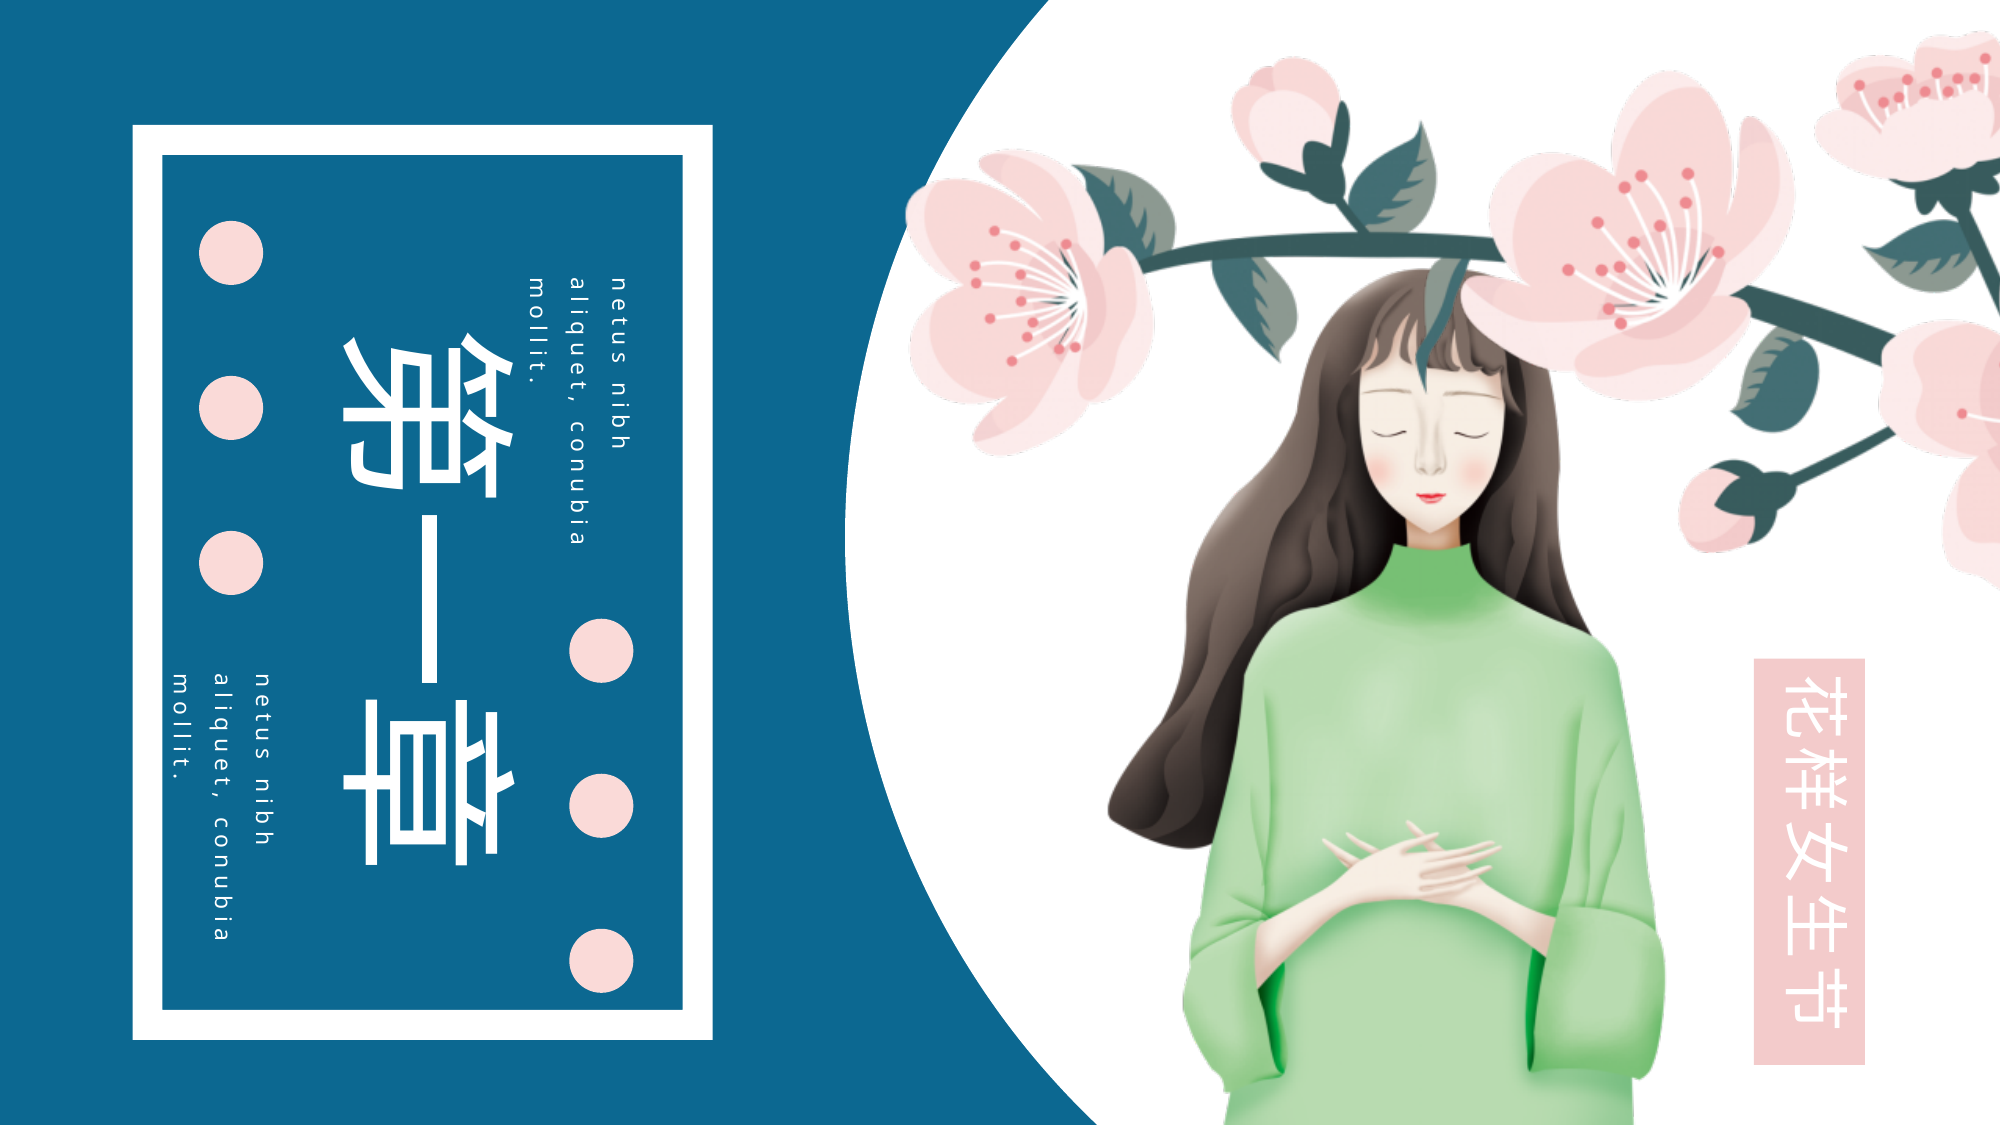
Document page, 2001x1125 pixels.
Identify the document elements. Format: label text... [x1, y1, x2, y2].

picture [895, 0, 2000, 1125]
text_box [843, 254, 1091, 1121]
text_box netus nibh aliquet, conubia mollit. [186, 658, 301, 993]
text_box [569, 618, 634, 993]
text_box [1706, 756, 2000, 1125]
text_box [199, 220, 264, 595]
text_box 花样女生节 [1753, 756, 1865, 1065]
text_box [131, 124, 714, 1041]
text_box 第一章 [296, 309, 549, 903]
text_box netus nibh aliquet, conubia mollit. [542, 262, 657, 597]
